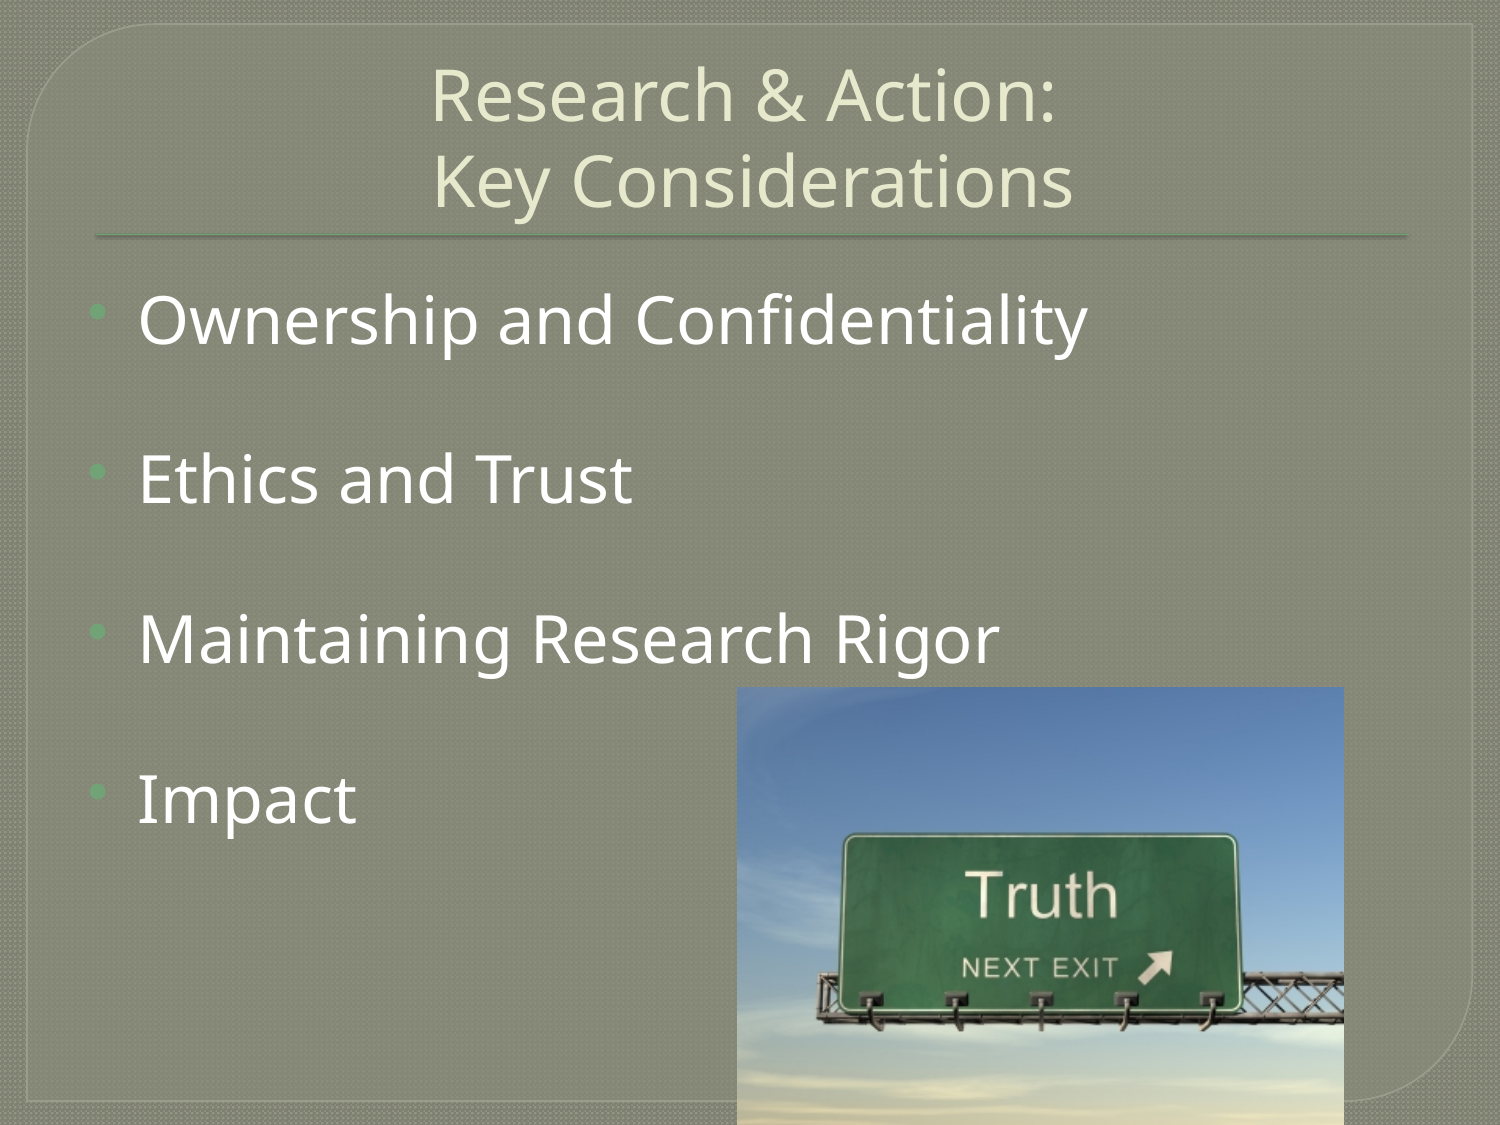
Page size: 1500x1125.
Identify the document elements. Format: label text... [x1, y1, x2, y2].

picture [737, 687, 1344, 1125]
list Ownership and Confidentiality Ethics and Trust Maintaining Research Rigor Impact [75, 270, 1425, 1013]
title Research & Action: Key Considerations [75, 41, 1425, 230]
